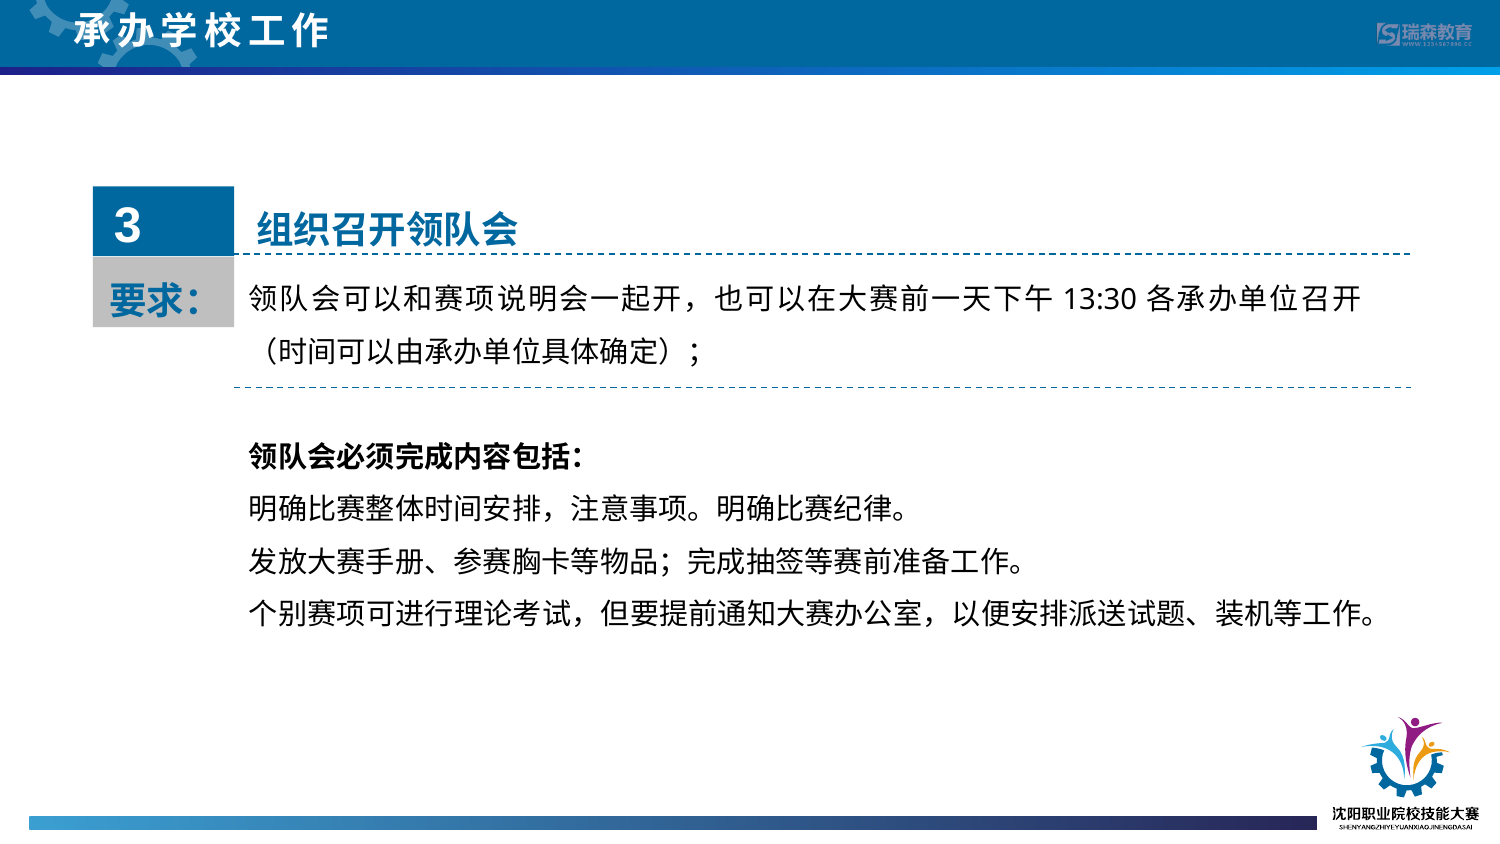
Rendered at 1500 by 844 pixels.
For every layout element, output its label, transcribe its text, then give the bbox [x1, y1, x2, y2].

text_box 3 [99, 185, 157, 253]
text_box 组织召开领队会 [241, 185, 534, 253]
text_box 领队会可以和赛项说明会一起开，也可以在大赛前一天下午13:30各承办单位召开（时间可以由承办单位具体确定）； 领队会必须完成内容包括： 明确比赛整体时间安排，注意事项。明确比赛纪律。 发放大赛手册、参赛胸卡等物品；完成抽签等赛前准备工作。 个别赛项可进行理论考试，但要提前通知大赛办公室，以便安排派送试题、装机等工作。 [234, 262, 1376, 387]
text_box 要求： [76, 256, 234, 330]
text_box 领队会可以和赛项说明会一起开，也可以在大赛前一天下午13:30各承办单位召开（时间可以由承办单位具体确定）； 领队会必须完成内容包括： 明确比赛整体时间安排，注意事项。明确比赛纪律。 发放大赛手册、参赛胸卡等物品；完成抽签等赛前准备工作。 个别赛项可进行理论考试，但要提前通知大赛办公室，以便安排派送试题、装机等工作。 [234, 395, 1376, 638]
text_box [91, 184, 236, 255]
text_box 承办学校工作 [58, 0, 723, 60]
